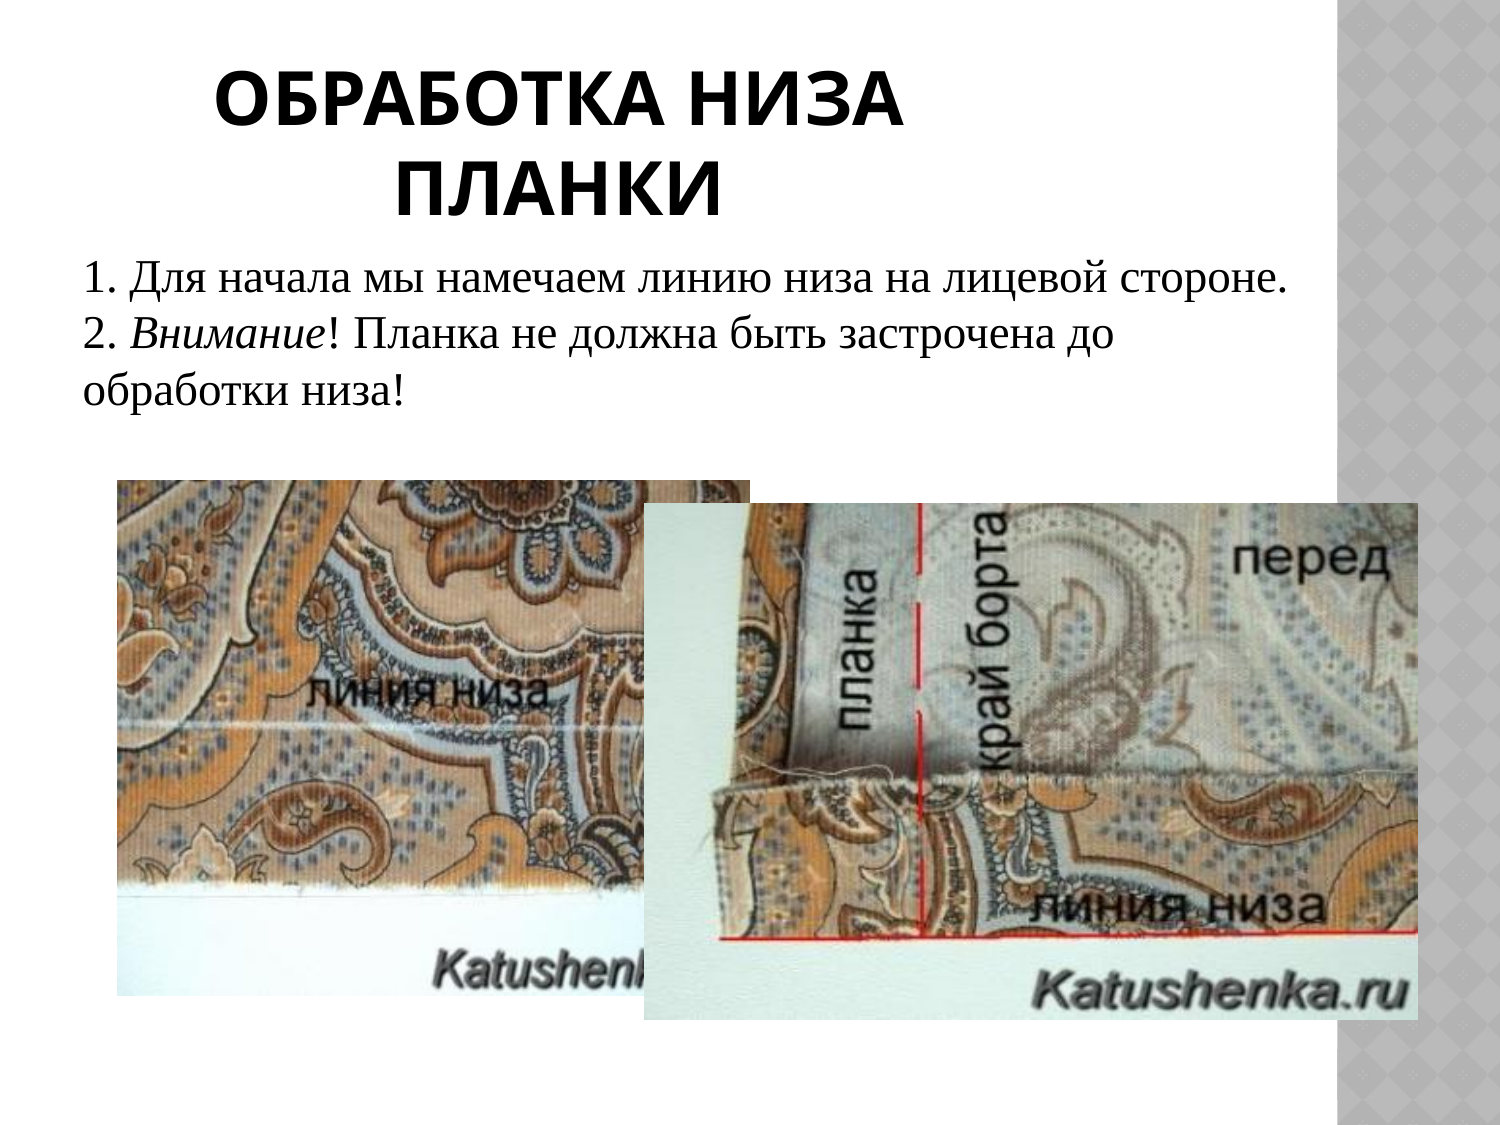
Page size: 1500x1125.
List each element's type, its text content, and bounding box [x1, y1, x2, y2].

list 1. Для начала мы намечаем линию низа на лицевой стороне. 2. Внимание! Планка не должна быть застрочена до обработки низа! [75, 245, 1313, 469]
title Обработка низа планки [75, 37, 1043, 230]
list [116, 480, 751, 997]
picture [644, 503, 1419, 1020]
